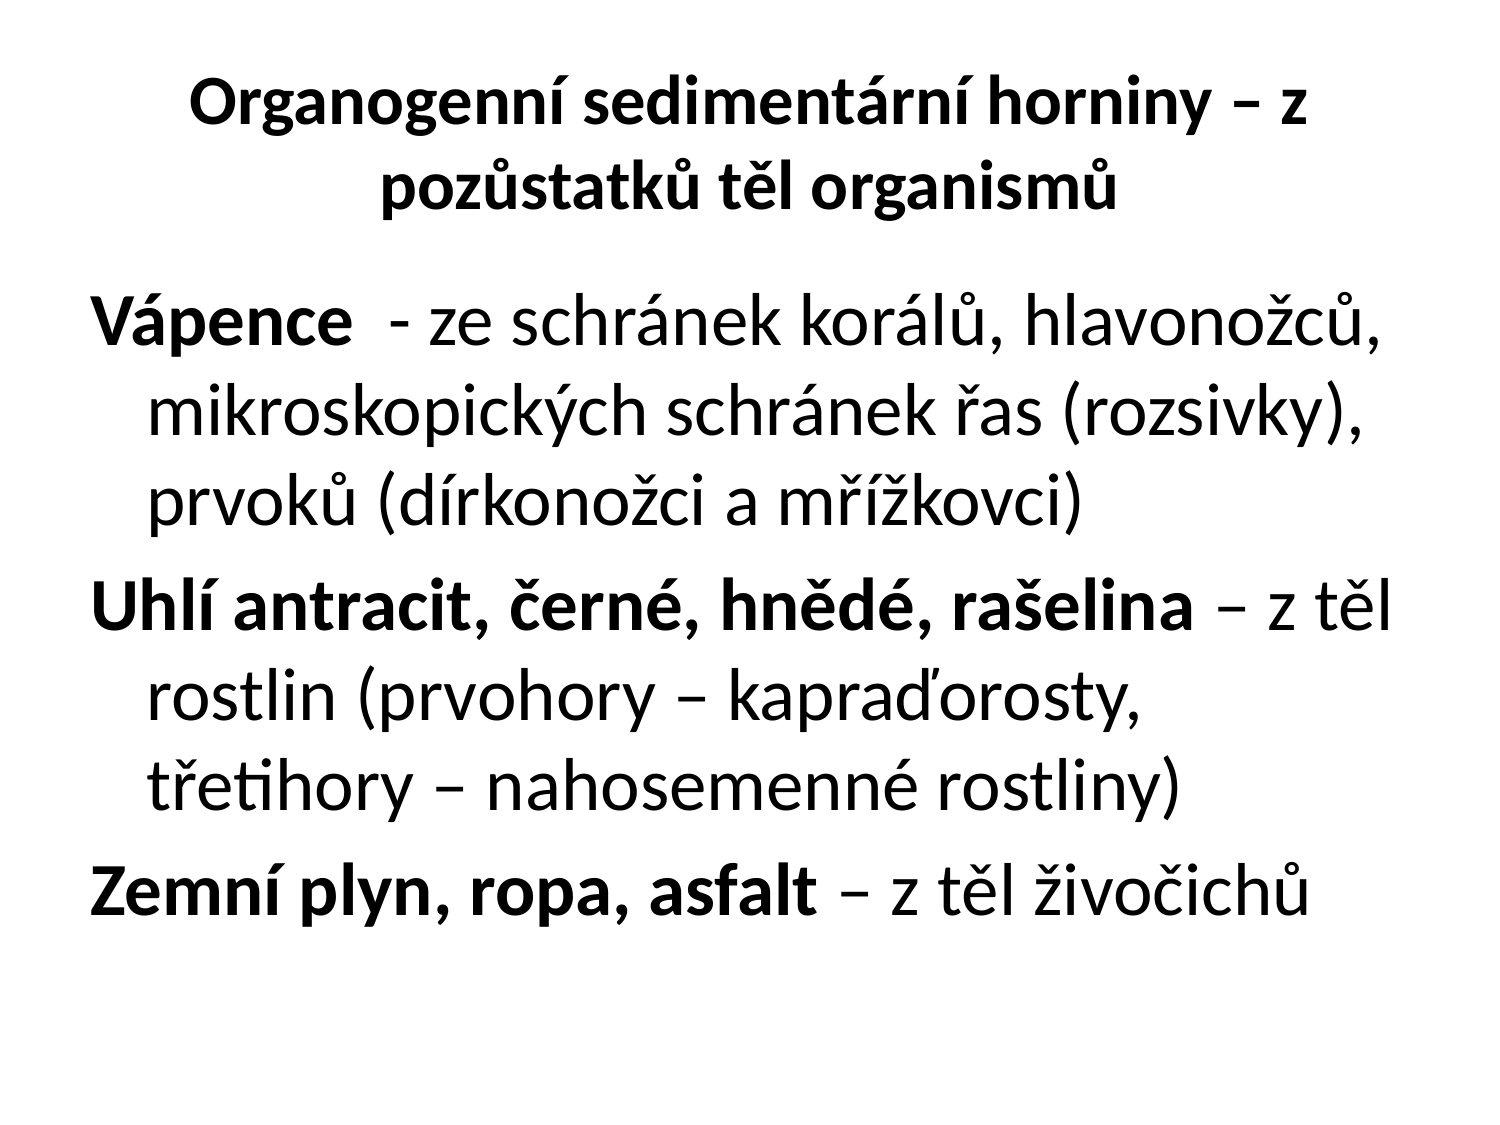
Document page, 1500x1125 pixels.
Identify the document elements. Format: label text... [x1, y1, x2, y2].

list Vápence - ze schránek korálů, hlavonožců, mikroskopických schránek řas (rozsivky), prvoků (dírkonožci a mřížkovci) Uhlí antracit, černé, hnědé, rašelina – z těl rostlin (prvohory – kapraďorosty, třetihory – nahosemenné rostliny) Zemní plyn, ropa, asfalt – z těl živočichů [75, 262, 1425, 1005]
title Organogenní sedimentární horniny – z pozůstatků těl organismů [75, 45, 1425, 233]
